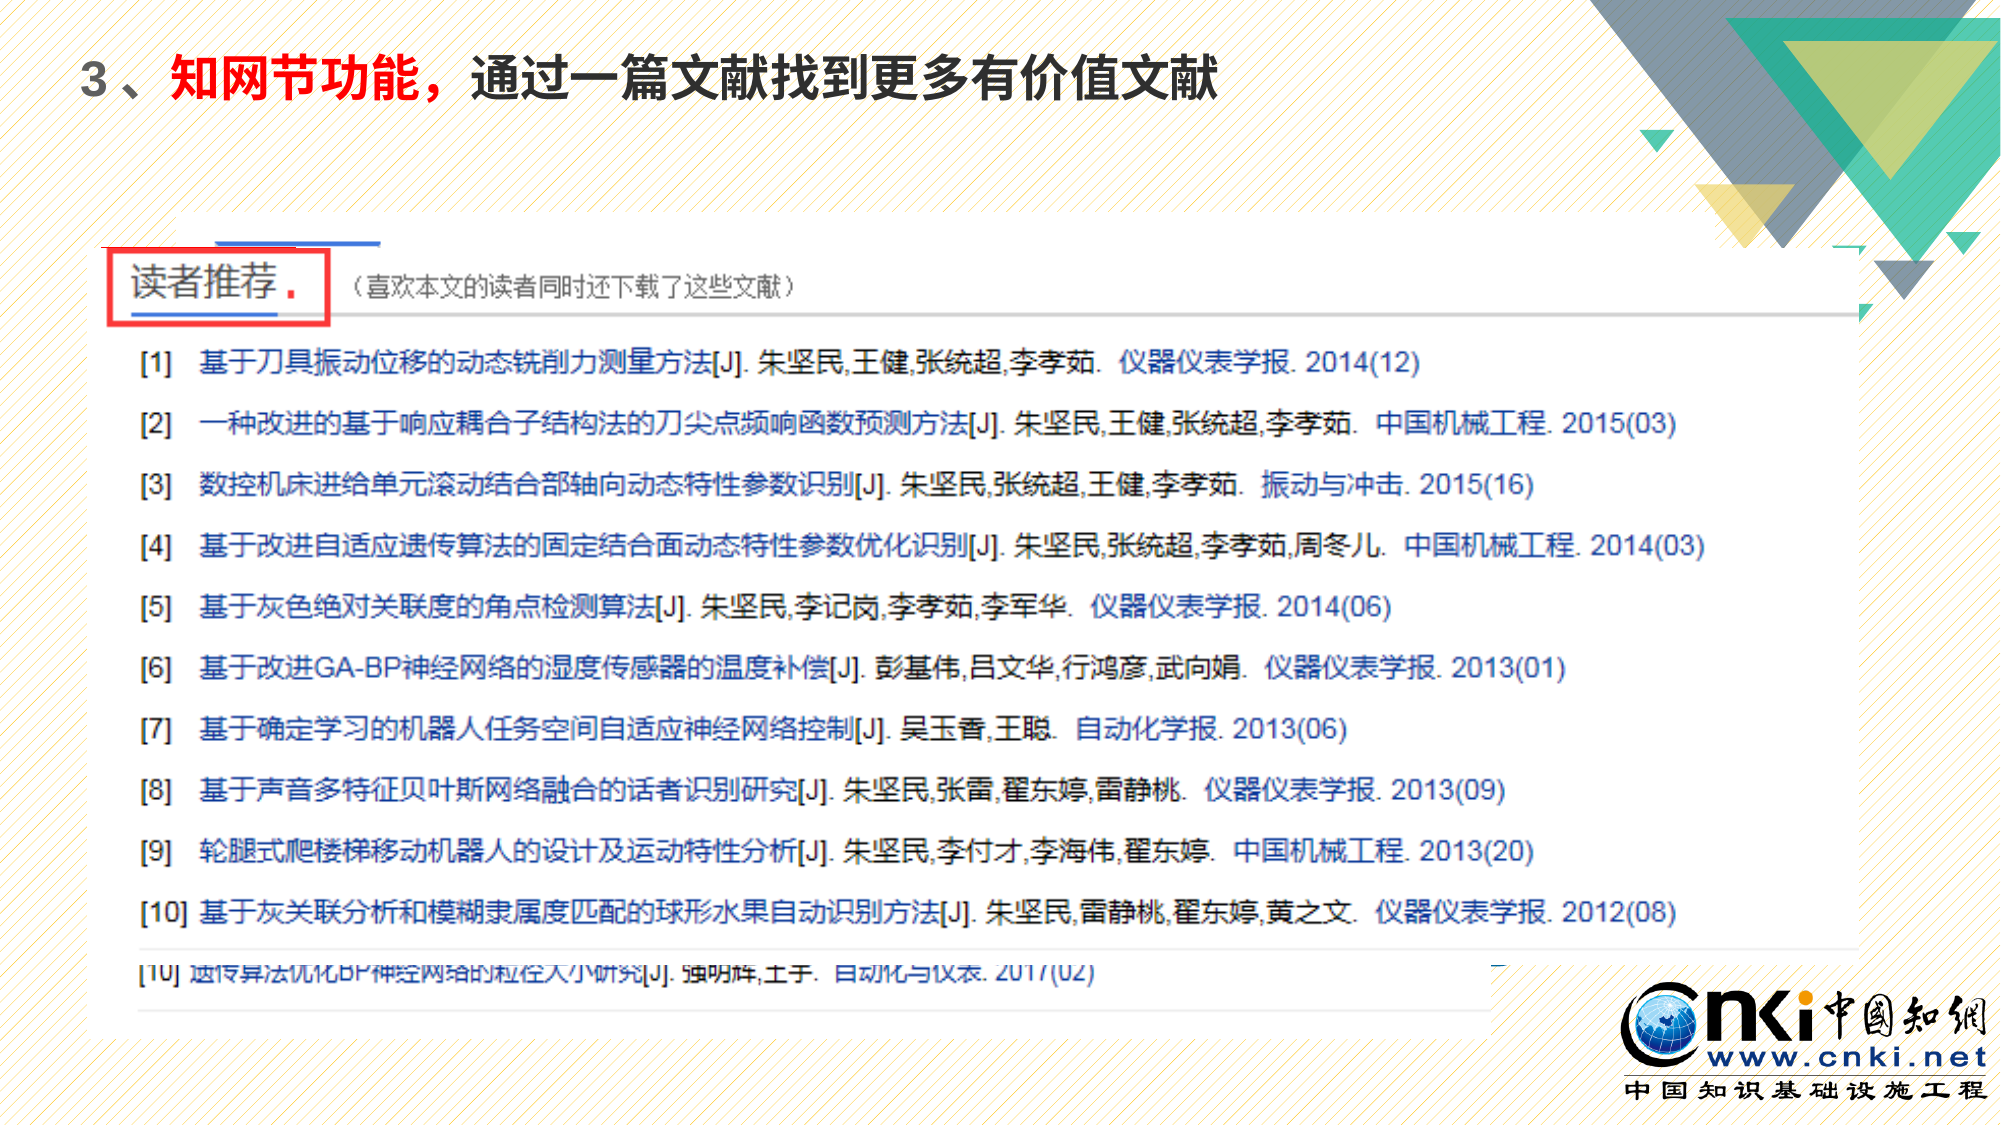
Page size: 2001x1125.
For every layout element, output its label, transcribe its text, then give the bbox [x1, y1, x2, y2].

picture [87, 212, 2001, 1125]
text_box 3、知网节功能，通过一篇文献找到更多有价值文献 [65, 39, 1311, 114]
